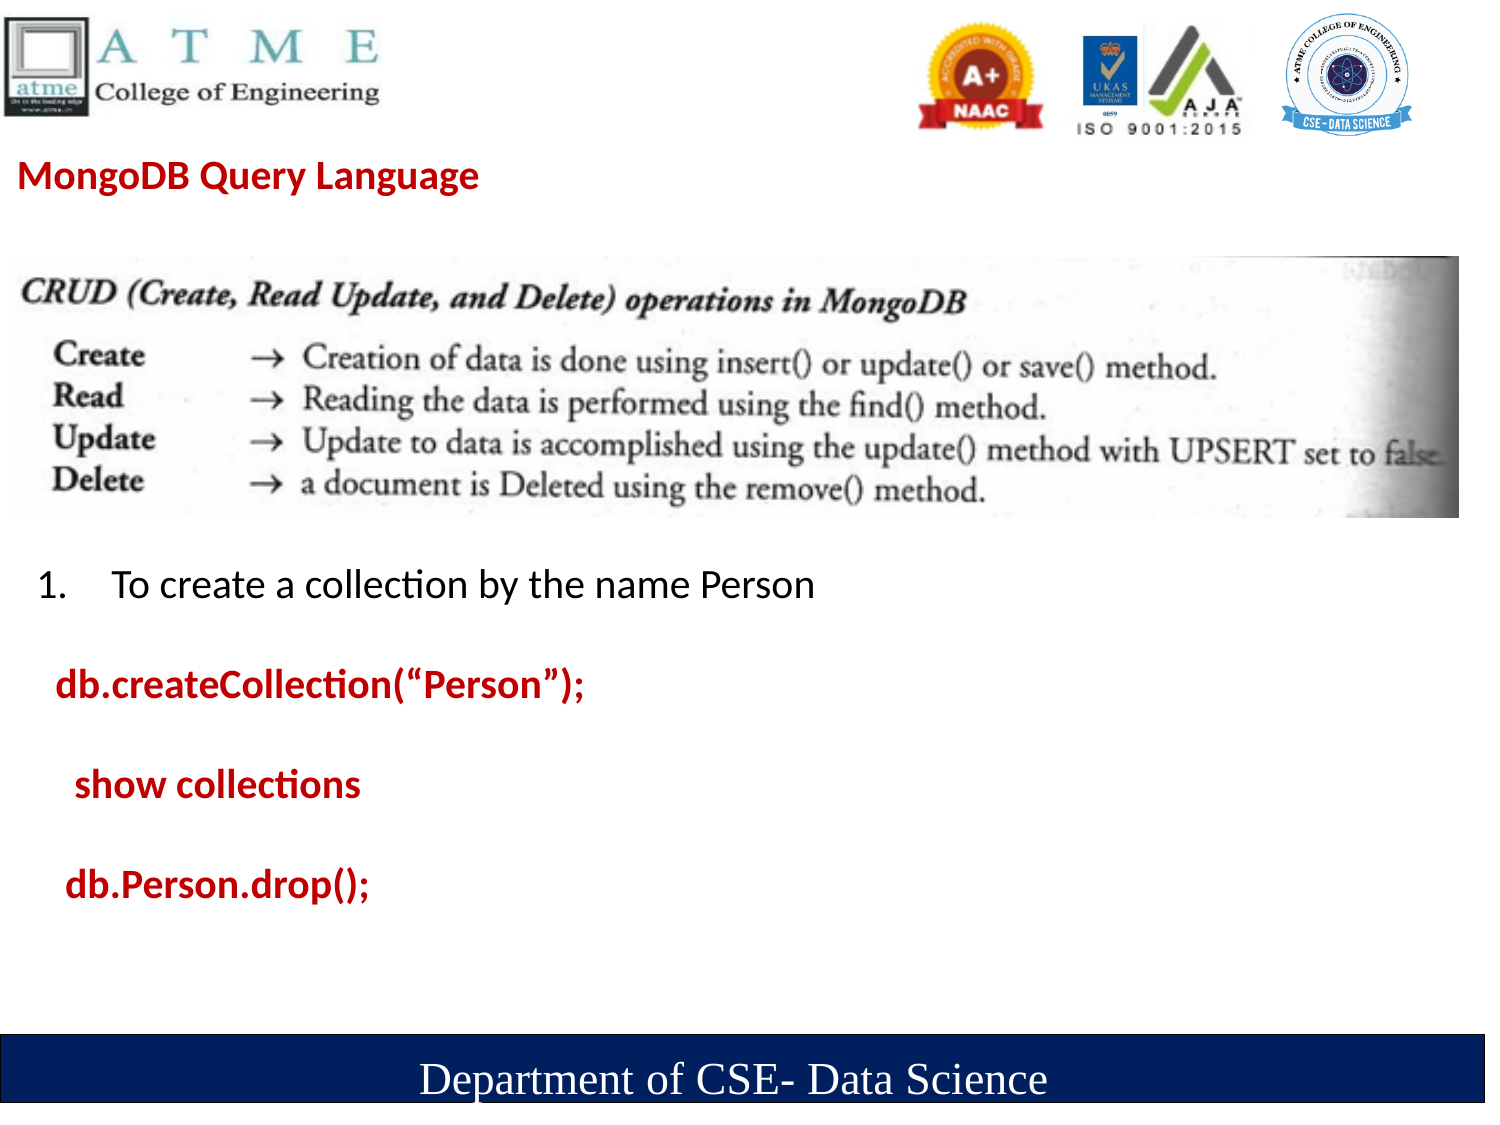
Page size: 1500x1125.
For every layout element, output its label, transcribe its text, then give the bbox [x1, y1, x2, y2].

picture [903, 20, 1058, 151]
picture [0, 13, 383, 121]
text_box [0, 1033, 1486, 1104]
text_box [1061, 16, 1256, 146]
title MongoDB Query Language [1, 120, 1352, 225]
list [10, 256, 1459, 519]
picture [1281, 9, 1412, 140]
text_box To create a collection by the name Person db.createCollection(“Person”); show collections db.Person.drop(); [21, 549, 833, 965]
